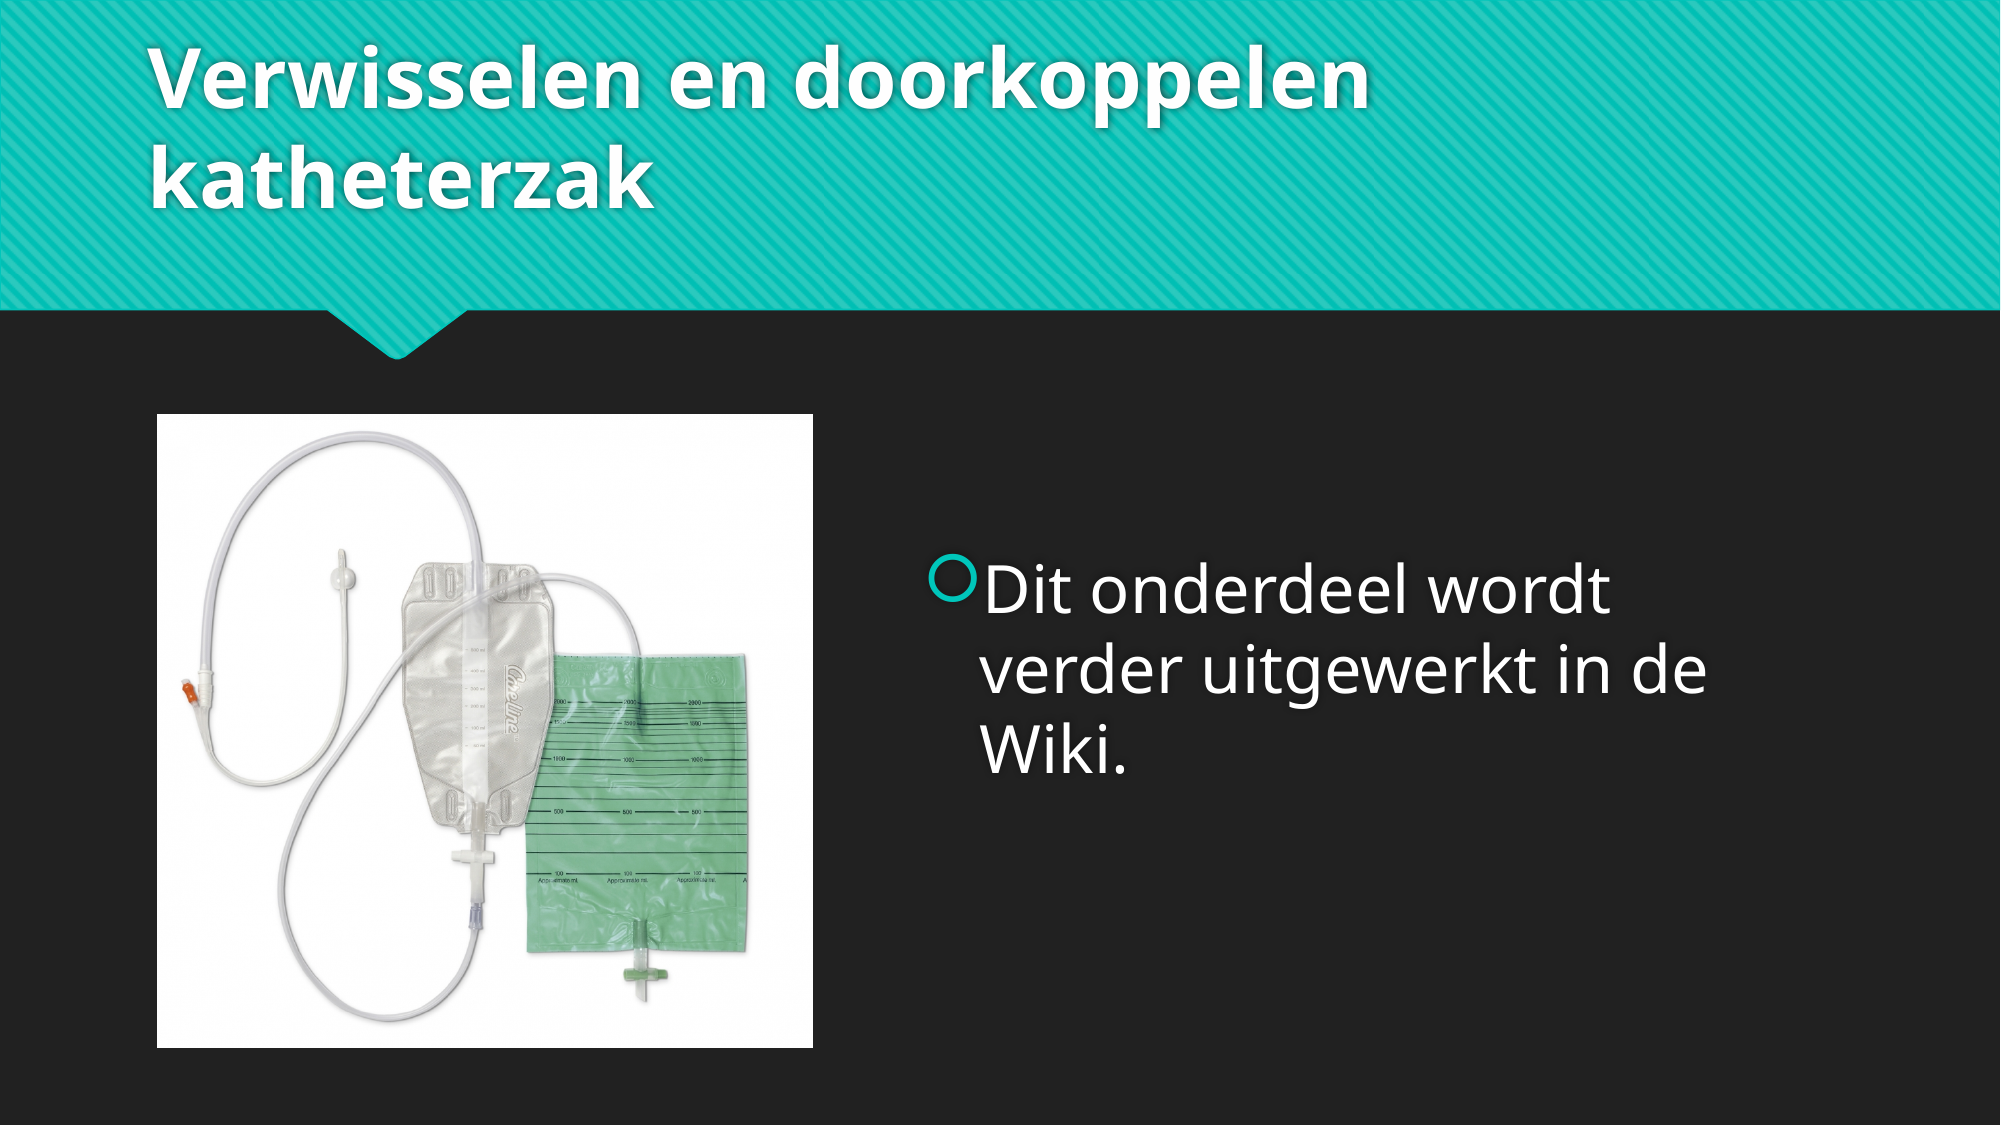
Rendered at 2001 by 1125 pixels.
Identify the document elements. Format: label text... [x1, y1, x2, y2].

title Verwisselen en doorkoppelen katheterzak [132, 73, 1868, 233]
list Dit onderdeel wordt verder uitgewerkt in de Wiki. [908, 487, 1793, 847]
picture [157, 414, 813, 1049]
